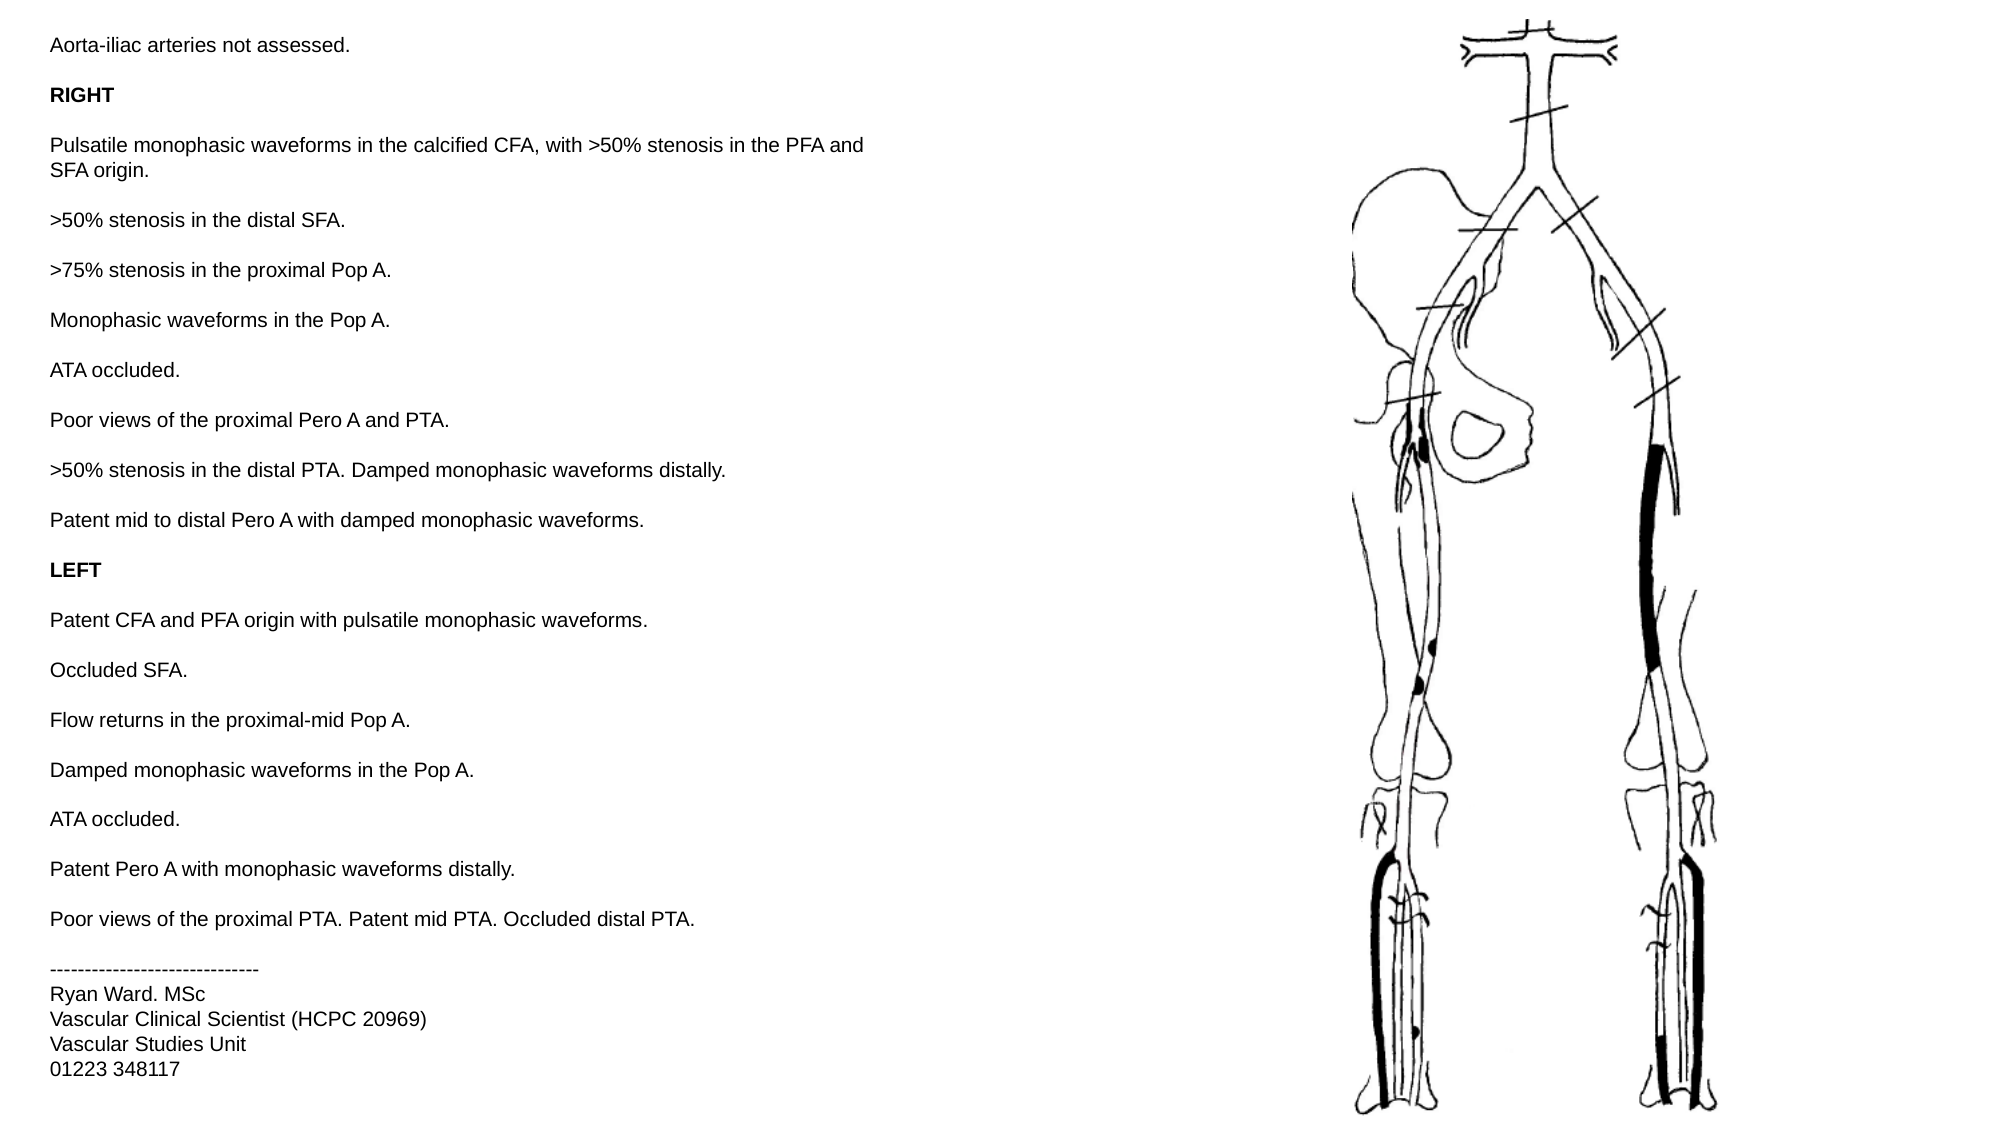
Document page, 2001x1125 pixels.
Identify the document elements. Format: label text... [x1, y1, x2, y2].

picture [1352, 19, 1773, 1125]
text_box Aorta-iliac arteries not assessed. RIGHT Pulsatile monophasic waveforms in the calcified CFA, with >50% stenosis in the PFA and SFA origin. >50% stenosis in the distal SFA. >75% stenosis in the proximal Pop A. Monophasic waveforms in the Pop A. ATA occluded. Poor views of the proximal Pero A and PTA. >50% stenosis in the distal PTA. Damped monophasic waveforms distally. Patent mid to distal Pero A with damped monophasic waveforms. LEFT Patent CFA and PFA origin with pulsatile monophasic waveforms. Occluded SFA. Flow returns in the proximal-mid Pop A. Damped monophasic waveforms in the Pop A. ATA occluded. Patent Pero A with monophasic waveforms distally. Poor views of the proximal PTA. Patent mid PTA. Occluded distal PTA. ------------------------------ Ryan Ward. MSc Vascular Clinical Scientist (HCPC 20969) Vascular Studies Unit 01223 348117 [35, 24, 880, 1114]
